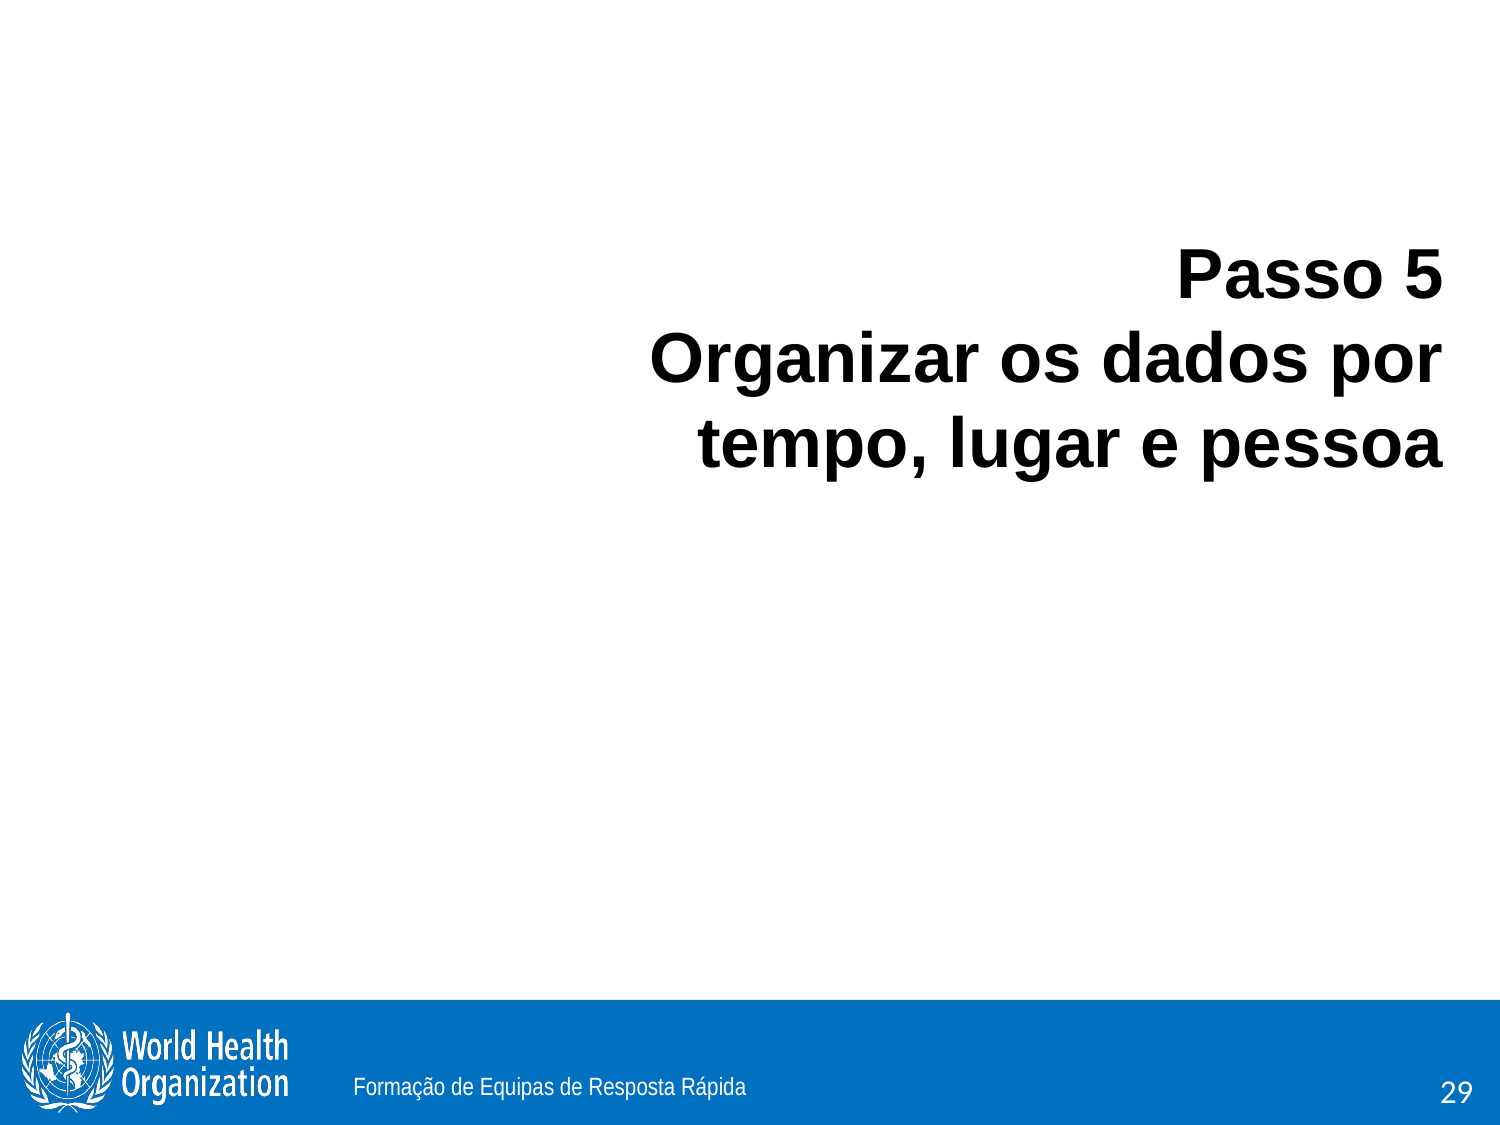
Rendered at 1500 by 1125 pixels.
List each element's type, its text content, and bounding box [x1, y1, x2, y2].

text_box Passo 5 Organizar os dados por tempo, lugar e pessoa [602, 219, 1459, 575]
picture [21, 1012, 288, 1113]
